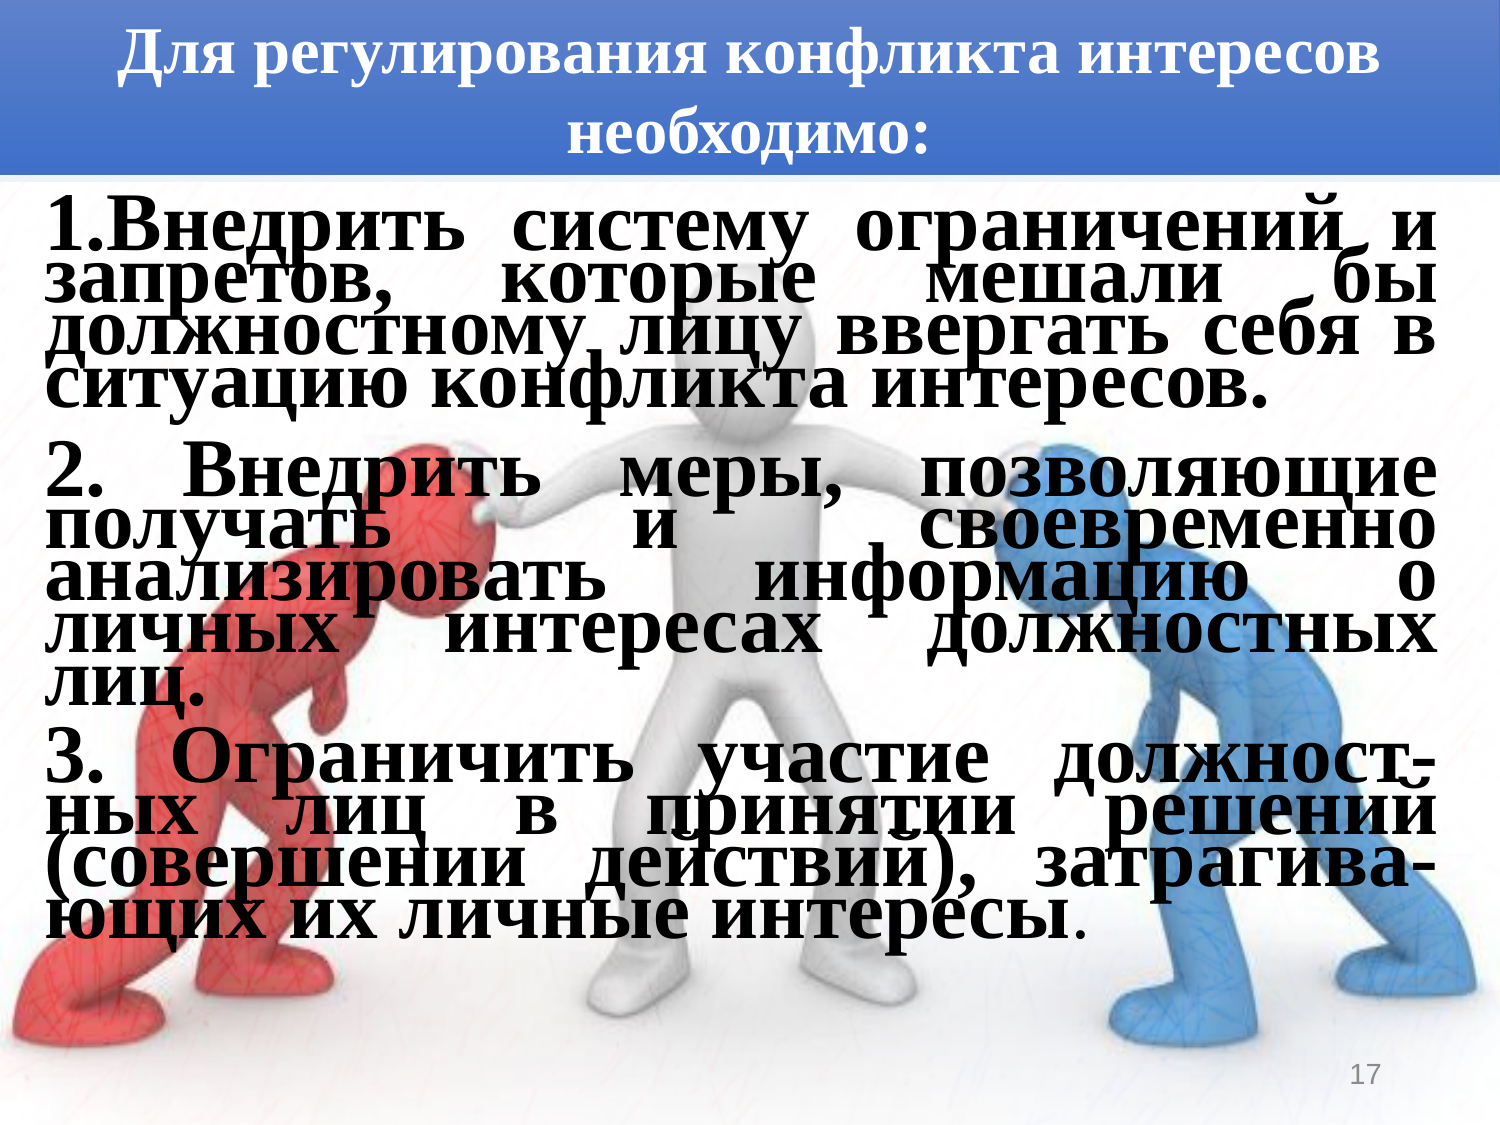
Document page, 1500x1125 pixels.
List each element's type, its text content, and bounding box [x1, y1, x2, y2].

text_box Для регулирования конфликта интересов необходимо: [0, 0, 1500, 175]
picture [0, 182, 1500, 1125]
